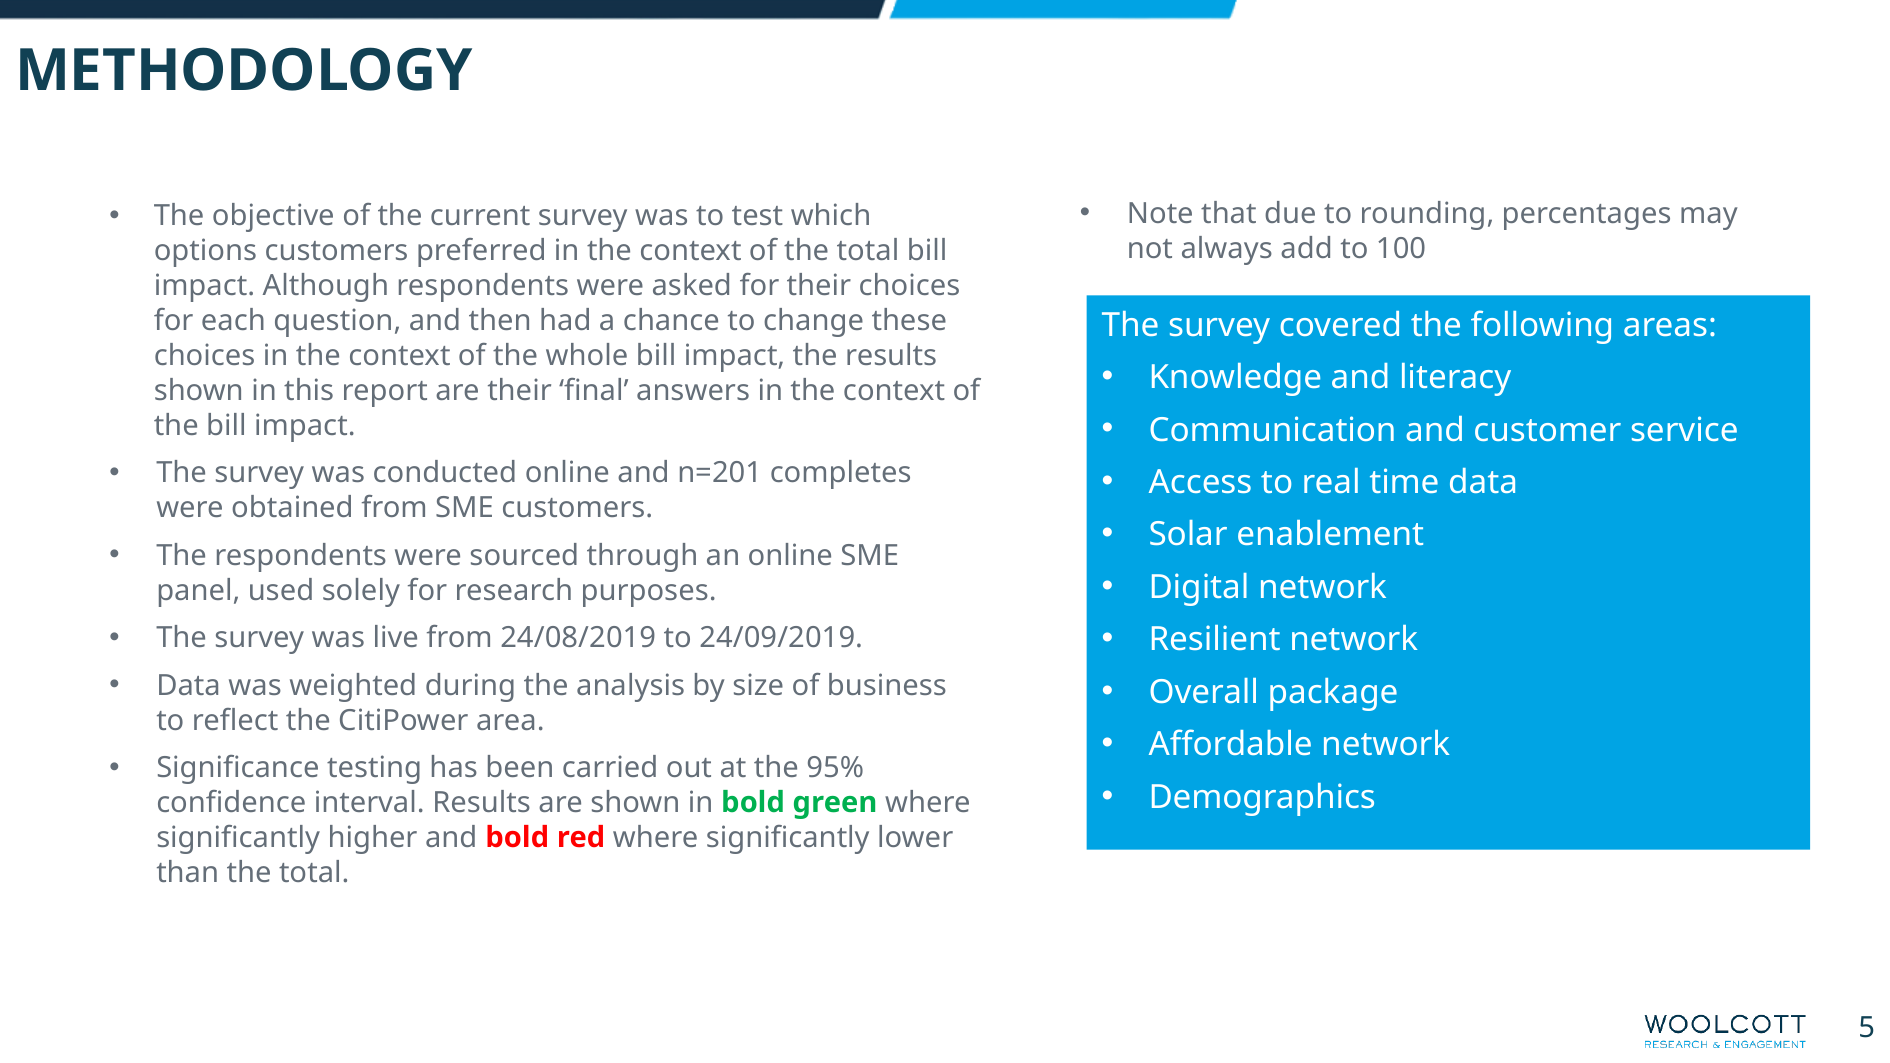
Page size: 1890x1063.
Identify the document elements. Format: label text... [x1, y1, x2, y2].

picture [0, 0, 1241, 20]
list The survey covered the following areas: Knowledge and literacy Communication and customer service Access to real time data Solar enablement Digital network Resilient network Overall package Affordable network Demographics [1086, 295, 1811, 850]
list The objective of the current survey was to test which options customers preferred in the context of the total bill impact. Although respondents were asked for their choices for each question, and then had a chance to change these choices in the context of the whole bill impact, the results shown in this report are their ‘final’ answers in the context of the bill impact. The survey was conducted online and n=201 completes were obtained from SME customers. The respondents were sourced through an online SME panel, used solely for research purposes. The survey was live from 24/08/2019 to 24/09/2019. Data was weighted during the analysis by size of business to reflect the CitiPower area. Significance testing has been carried out at the 95% confidence interval. Results are shown in bold green where significantly higher and bold red where significantly lower than the total. [94, 188, 998, 898]
picture [1641, 1012, 1808, 1052]
list METHODOLOGY [0, 24, 1772, 142]
text_box Note that due to rounding, percentages may not always add to 100 [1065, 186, 1789, 319]
